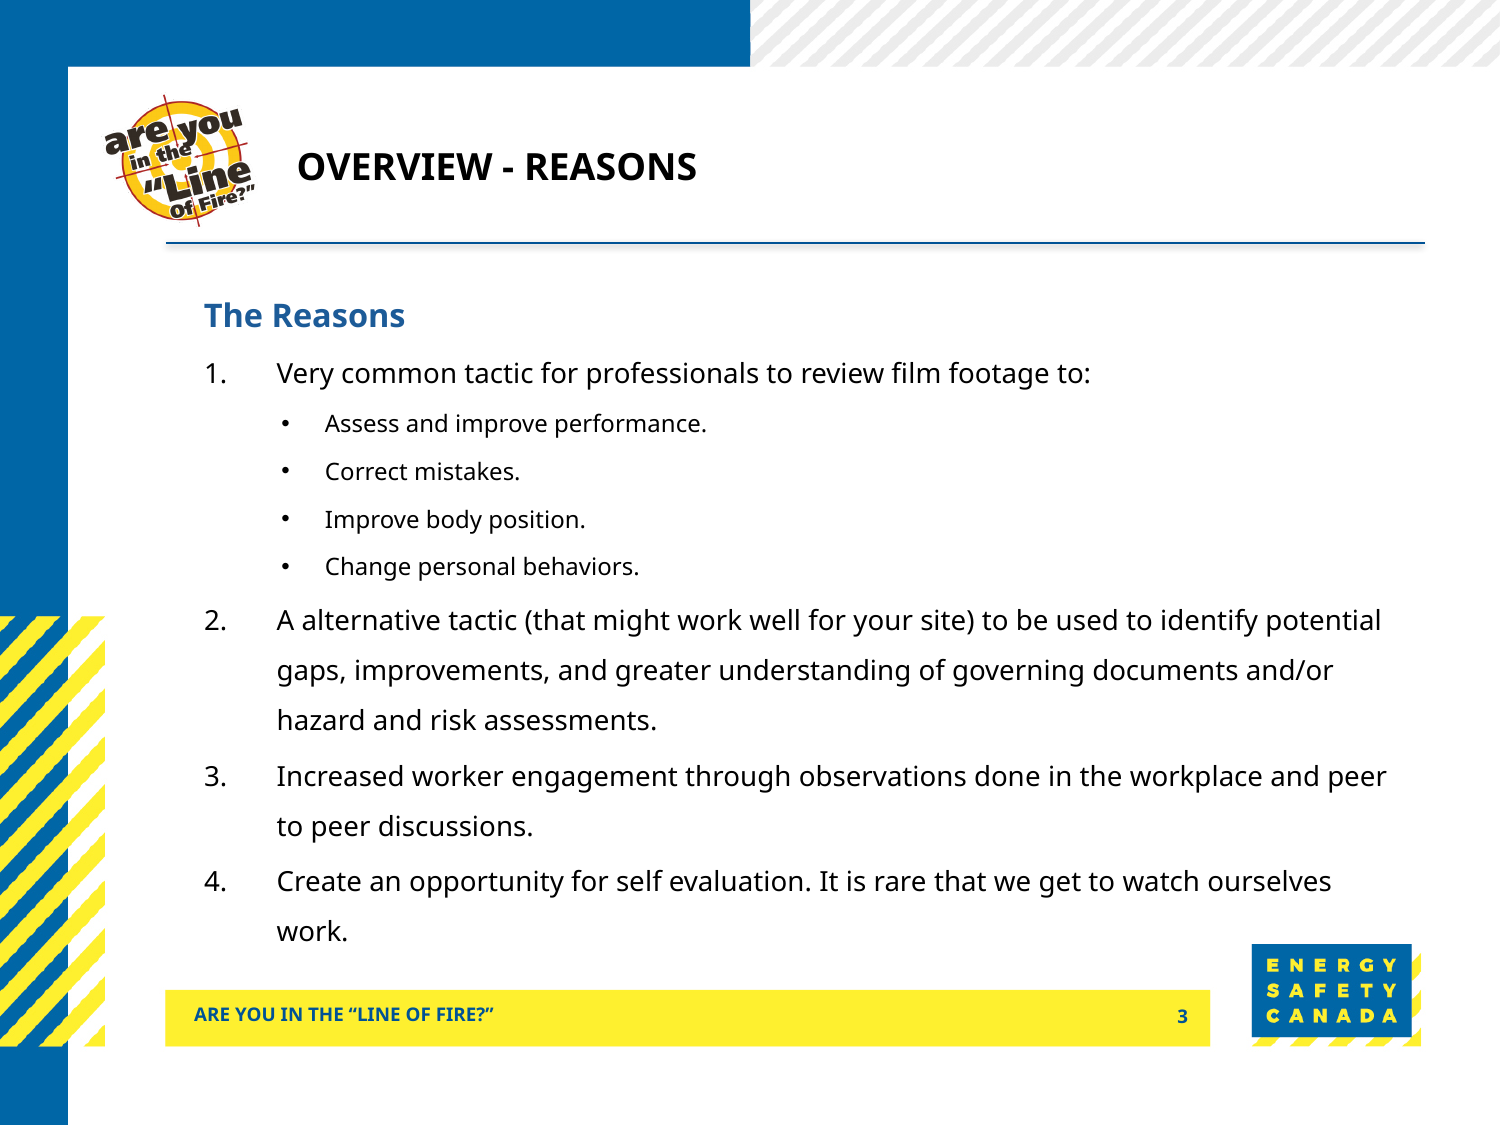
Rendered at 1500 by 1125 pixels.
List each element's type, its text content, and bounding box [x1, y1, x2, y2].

picture [0, 0, 1500, 1125]
title Overview - Reasons [296, 135, 1427, 257]
list The Reasons Very common tactic for professionals to review film footage to: Assess and improve performance. Correct mistakes. Improve body position. Change personal behaviors. A alternative tactic (that might work well for your site) to be used to identify potential gaps, improvements, and greater understanding of governing documents and/or hazard and risk assessments. Increased worker engagement through observations done in the workplace and peer to peer discussions. Create an opportunity for self evaluation. It is rare that we get to watch ourselves work. [167, 267, 1427, 969]
footer ARE YOU IN THE “LINE OF FIRE?” [179, 987, 1010, 1044]
slide_number 3 [1051, 987, 1204, 1048]
